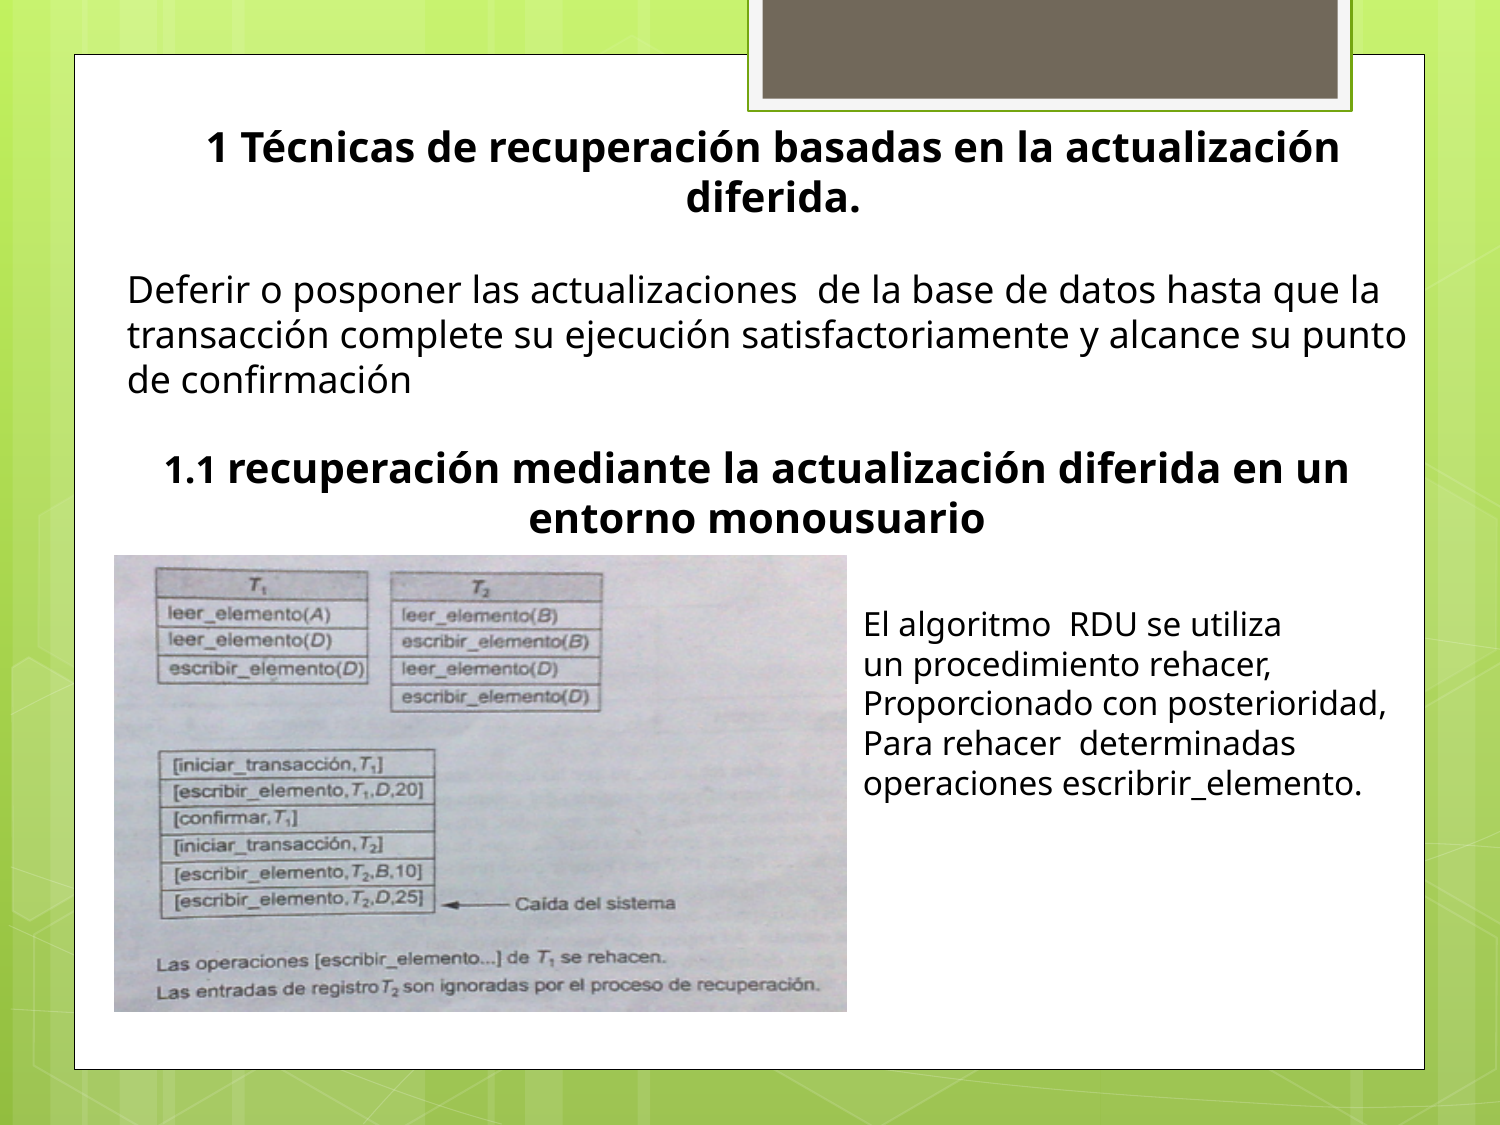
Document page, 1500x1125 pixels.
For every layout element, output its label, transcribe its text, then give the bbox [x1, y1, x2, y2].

text_box 1 Técnicas de recuperación basadas en la actualización diferida. Deferir o posponer las actualizaciones de la base de datos hasta que la transacción complete su ejecución satisfactoriamente y alcance su punto de confirmación [112, 113, 1435, 409]
picture [114, 554, 848, 1012]
text_box 1.1 recuperación mediante la actualización diferida en un entorno monousuario [107, 434, 1407, 550]
text_box El algoritmo RDU se utiliza un procedimiento rehacer, Proporcionado con posterioridad, Para rehacer determinadas operaciones escribrir_elemento. [853, 595, 1404, 890]
